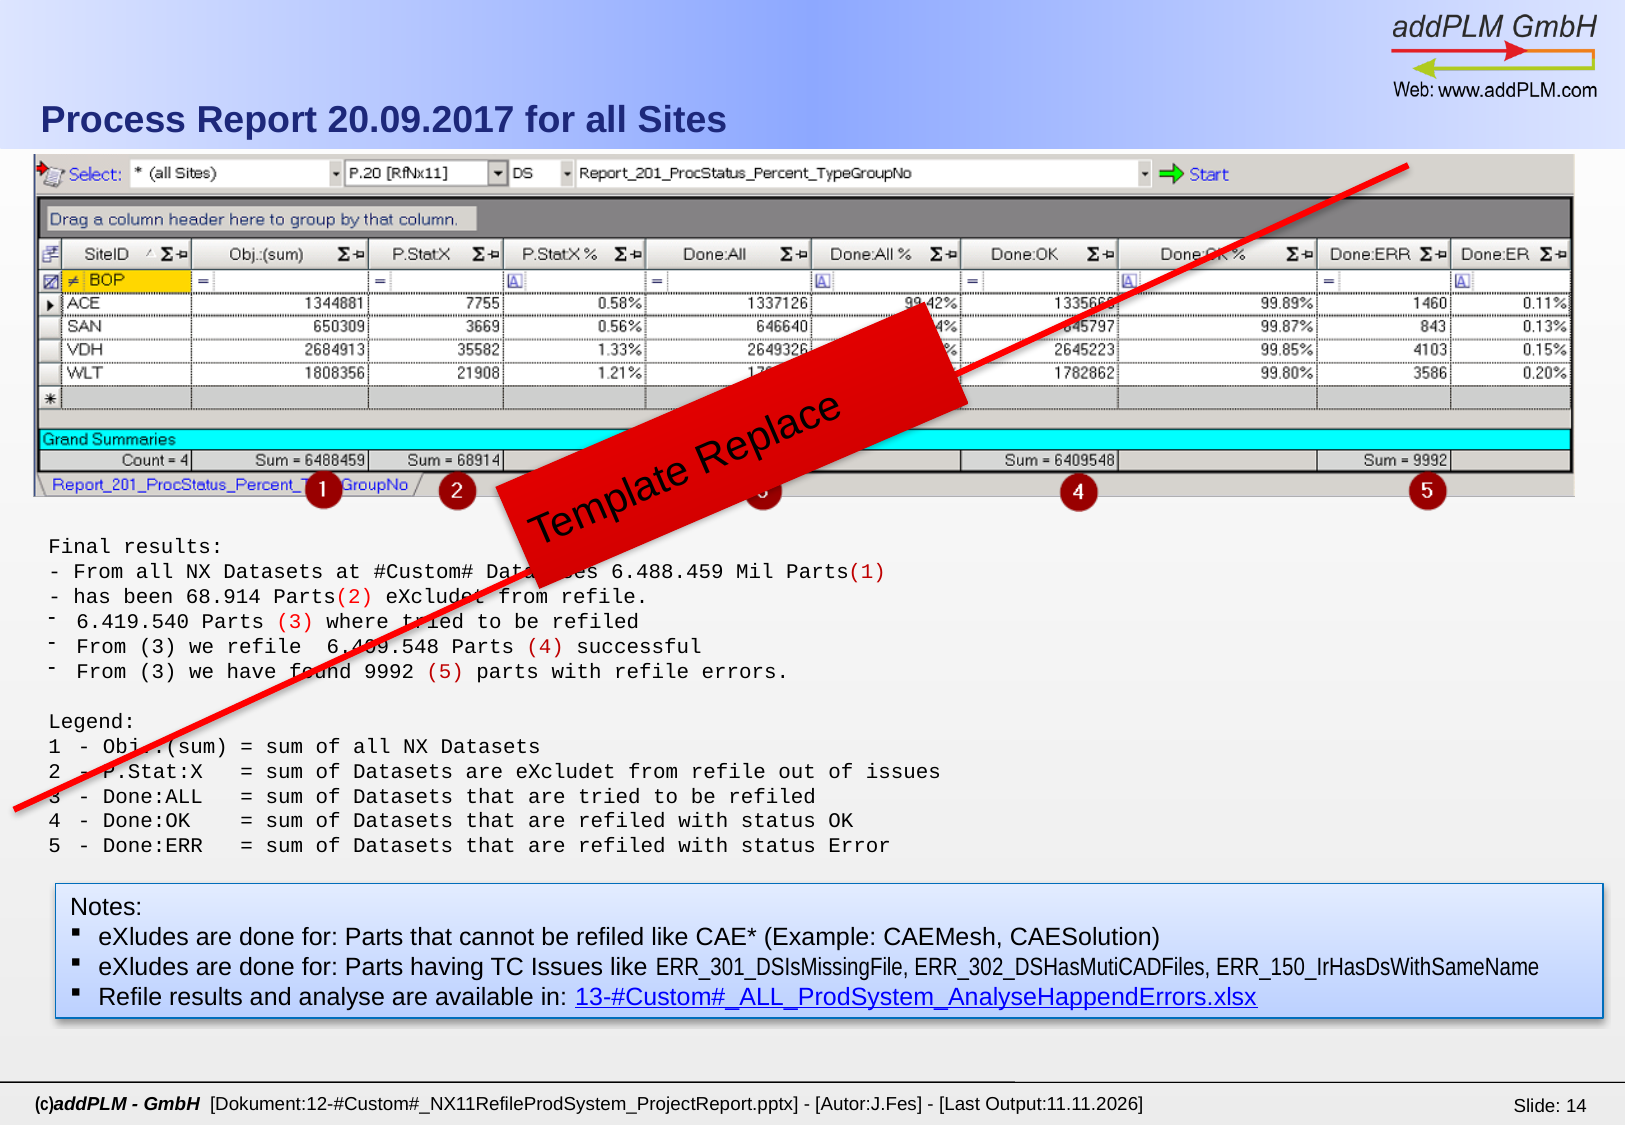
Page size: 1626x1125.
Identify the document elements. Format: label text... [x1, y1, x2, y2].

picture [1391, 14, 1597, 97]
text_box Notes: eXludes are done for: Parts that cannot be refiled like CAE* (Example: CAEMesh, CAESolution) eXludes are done for: Parts having TC Issues like ERR_301_DSIsMissingFile, ERR_302_DSHasMutiCADFiles, ERR_150_IrHasDsWithSameName Refile results and analyse are available in: 13-#Custom#_ALL_ProdSystem_AnalyseHappendErrors.xlsx [55, 883, 1604, 1019]
picture [33, 154, 1575, 512]
title Process Report 20.09.2017 for all Sites [40, 67, 1582, 131]
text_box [13, 165, 1409, 810]
text_box Final results: - From all NX Datasets at #Custom# Databases 6.488.459 Mil Parts(1) - has been 68.914 Parts(2) eXcludet from refile. 6.419.540 Parts (3) where tried to be refiled From (3) we refile 6.409.548 Parts (4) successful From (3) we have found 9992 (5) parts with refile errors. Legend: - Obj.:(sum) = sum of all NX Datasets - P.Stat:X = sum of Datasets are eXcludet from refile out of issues - Done:ALL = sum of Datasets that are tried to be refiled - Done:OK = sum of Datasets that are refiled with status OK - Done:ERR = sum of Datasets that are refiled with status Error [33, 525, 1575, 865]
